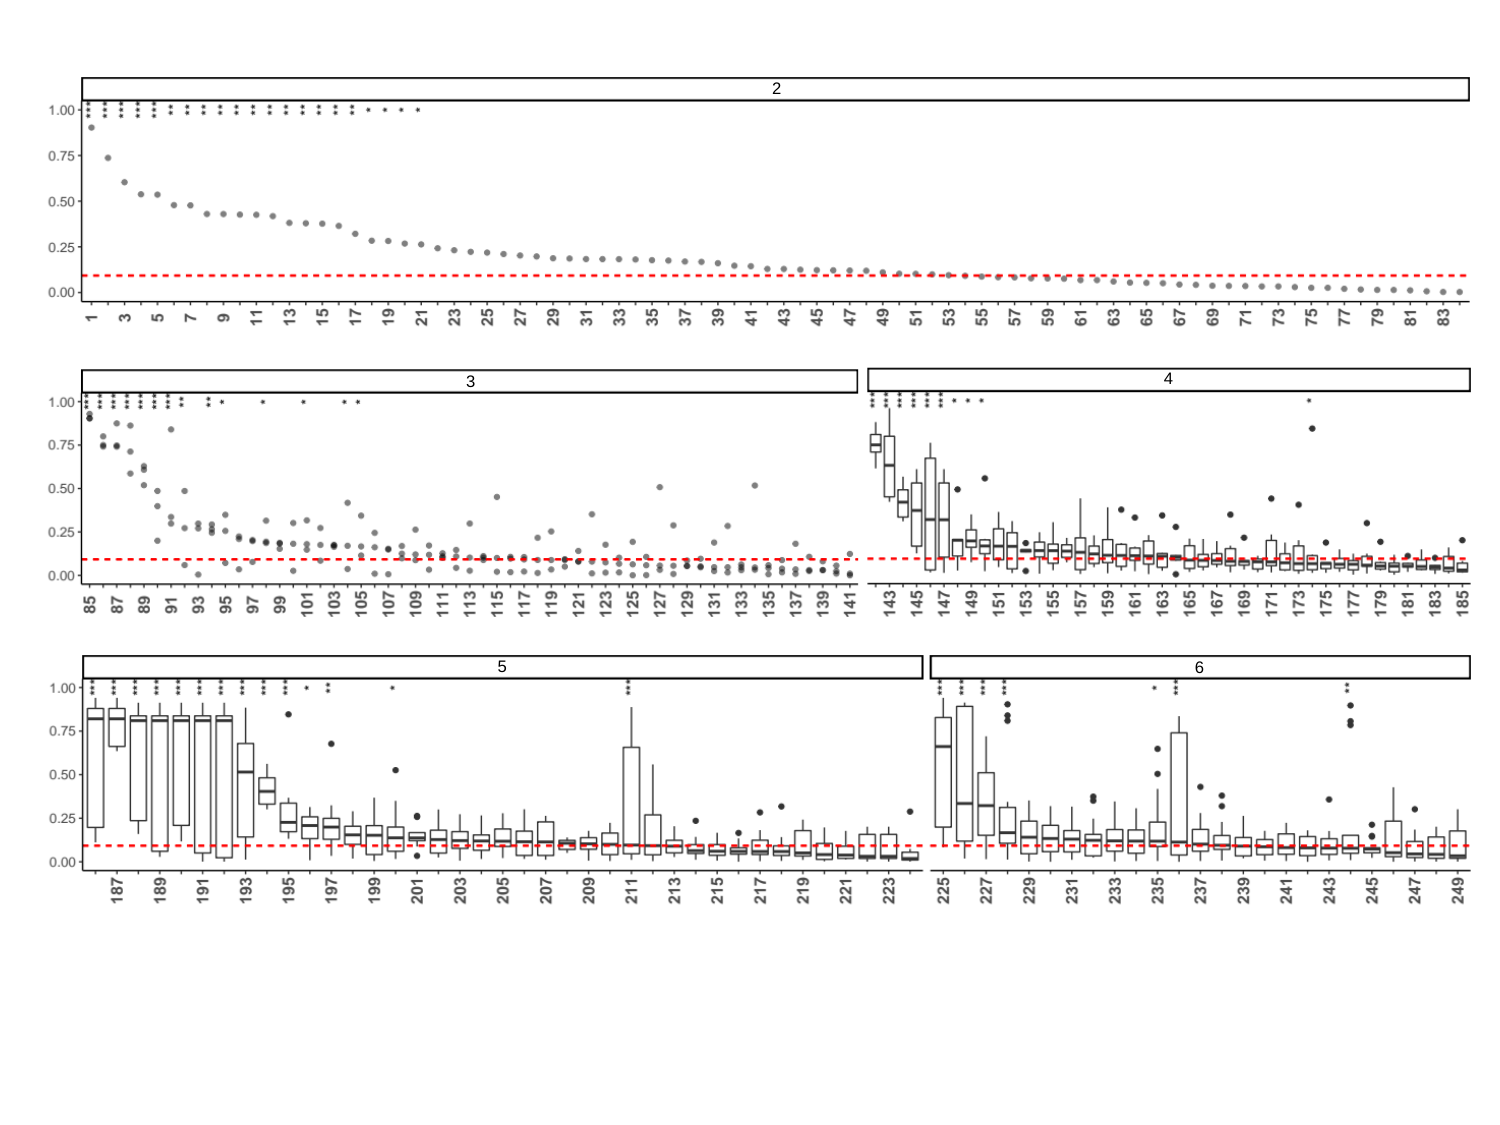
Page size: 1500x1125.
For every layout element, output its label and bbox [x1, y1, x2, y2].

text_box [12, 70, 1476, 923]
